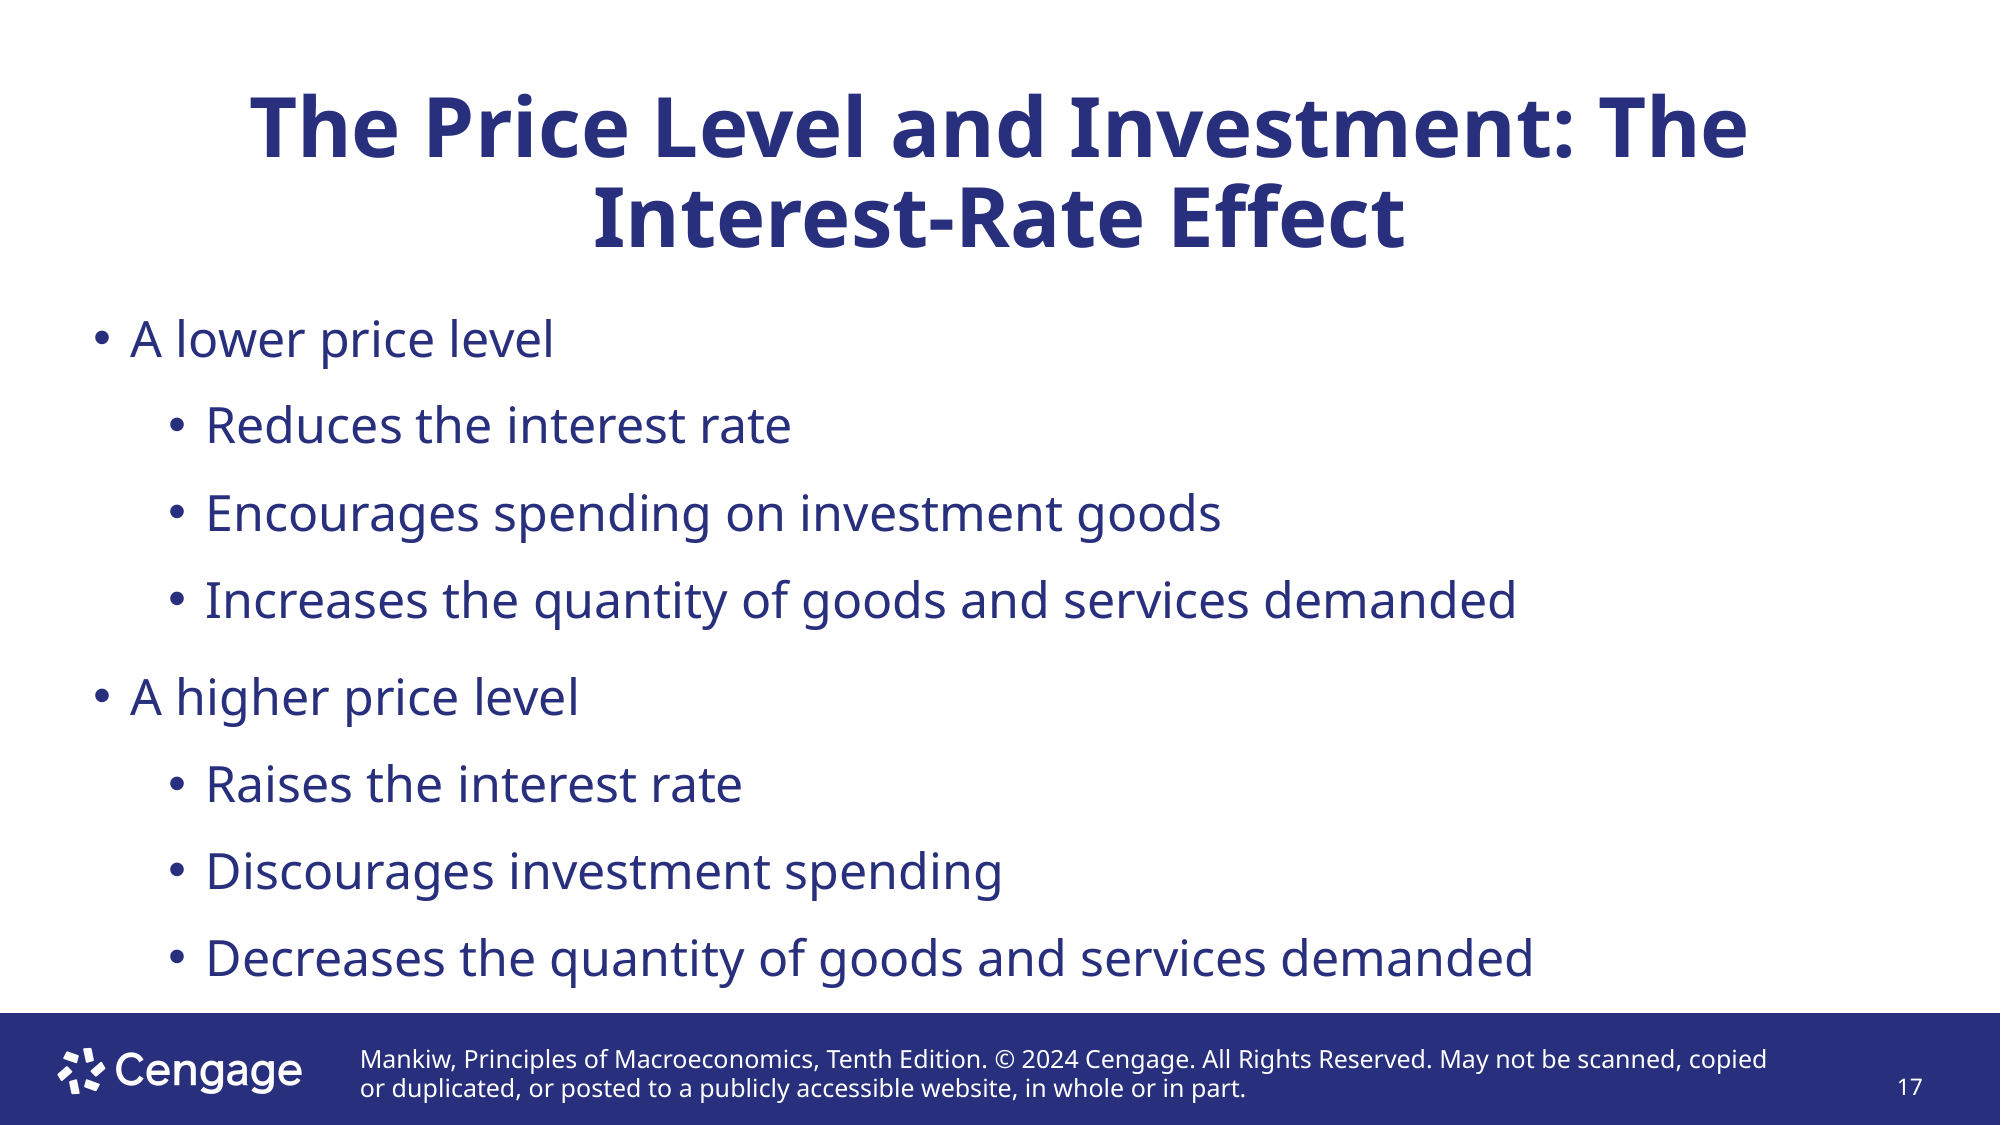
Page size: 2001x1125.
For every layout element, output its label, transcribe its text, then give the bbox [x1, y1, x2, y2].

list A lower price level Reduces the interest rate Encourages spending on investment goods Increases the quantity of goods and services demanded A higher price level Raises the interest rate Discourages investment spending Decreases the quantity of goods and services demanded [78, 299, 1923, 1014]
picture [30, 1020, 329, 1122]
title The Price Level and Investment: The Interest-Rate Effect [78, 77, 1923, 278]
